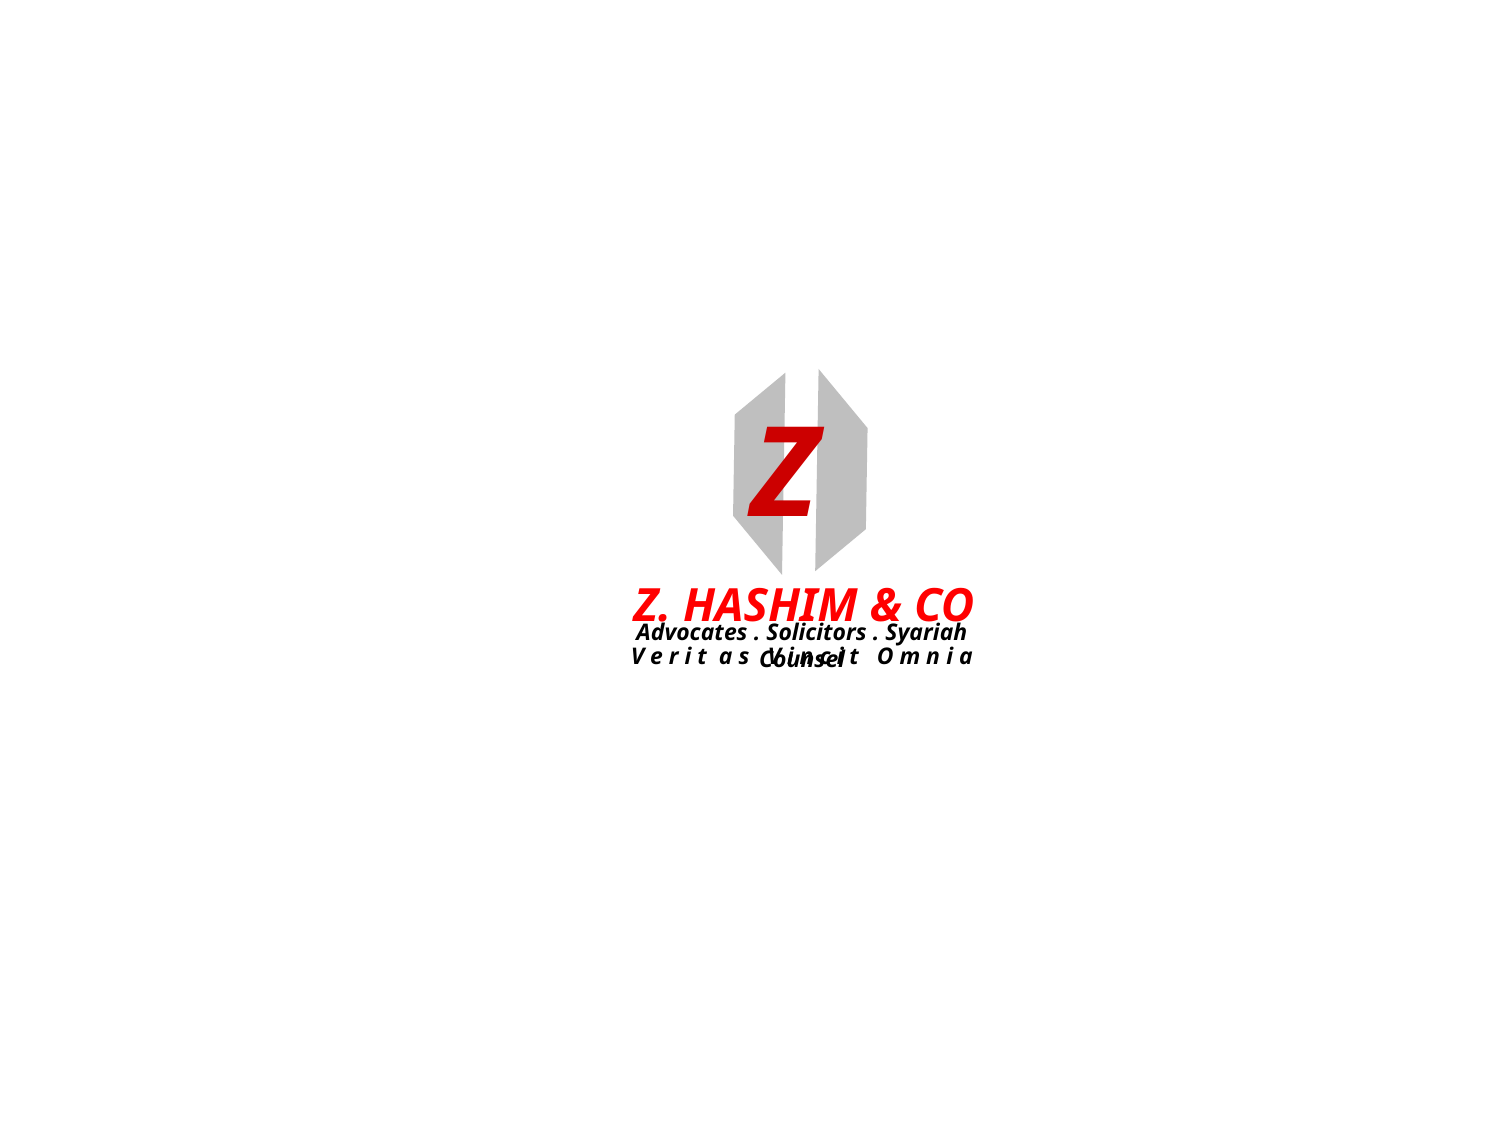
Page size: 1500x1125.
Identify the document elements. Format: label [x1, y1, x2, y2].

text_box [596, 385, 1011, 677]
